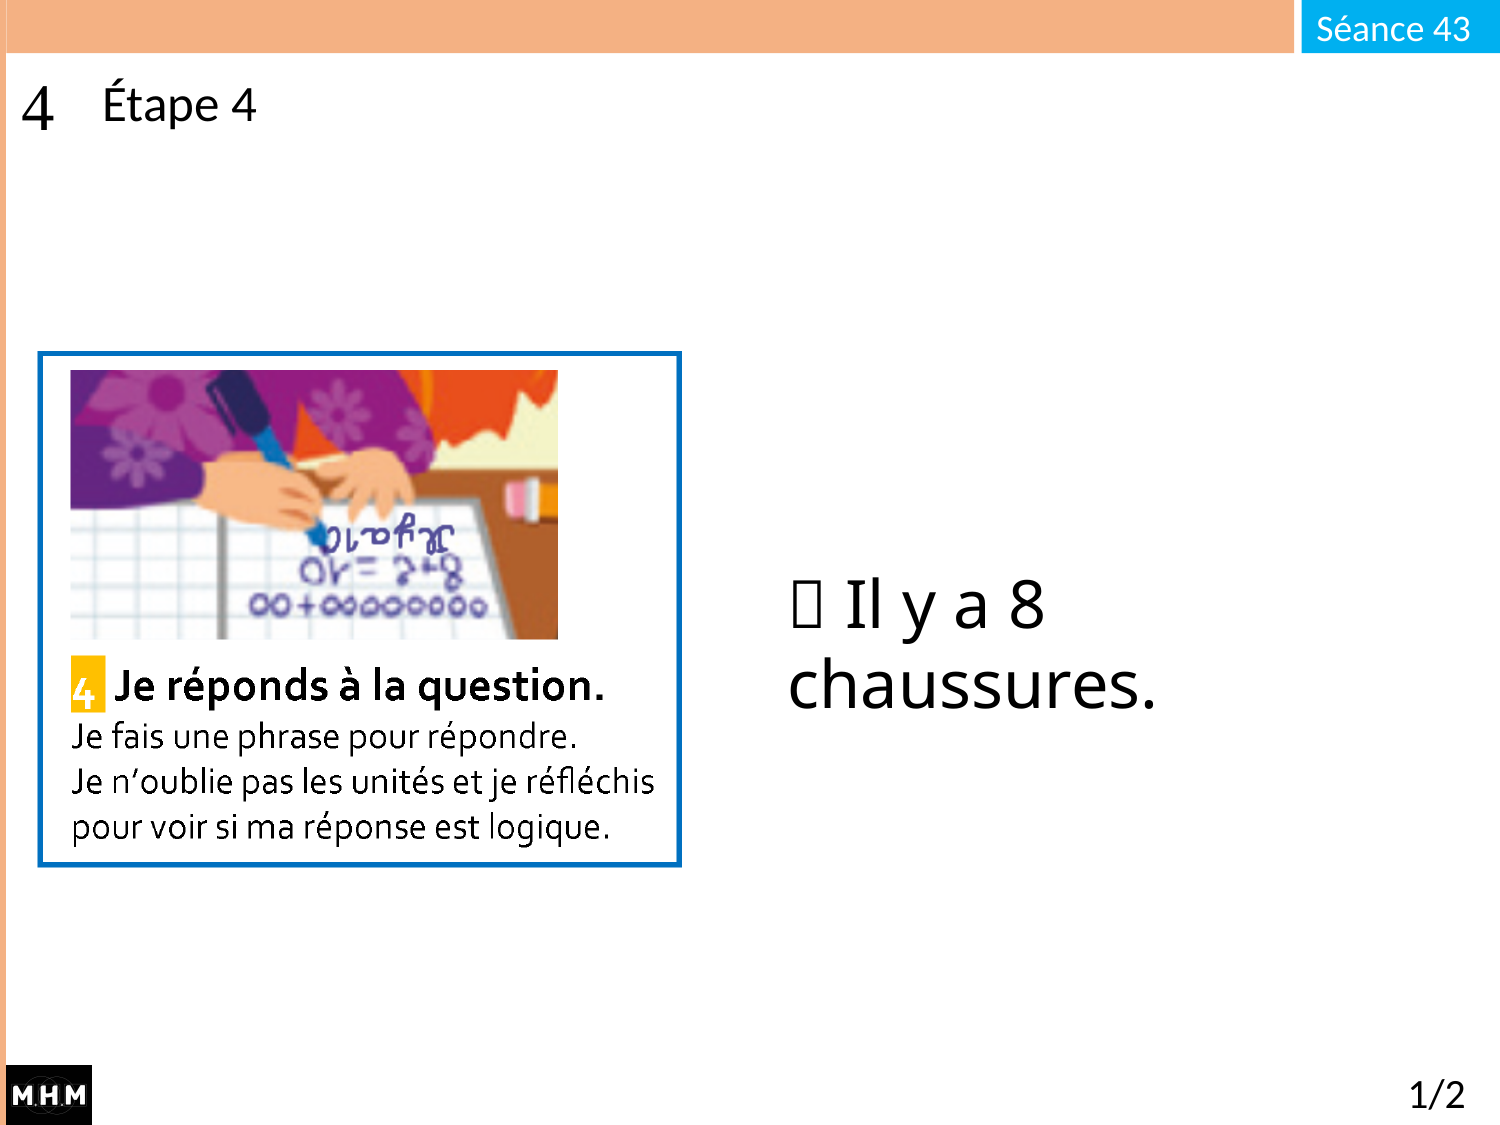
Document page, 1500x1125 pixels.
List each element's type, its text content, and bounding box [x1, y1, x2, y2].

list 1/2 [1373, 1064, 1500, 1125]
title Étape 4 [87, 32, 1382, 140]
picture [6, 1065, 92, 1125]
picture [34, 350, 684, 869]
text_box  Il y a 8 chaussures. [773, 554, 1423, 729]
